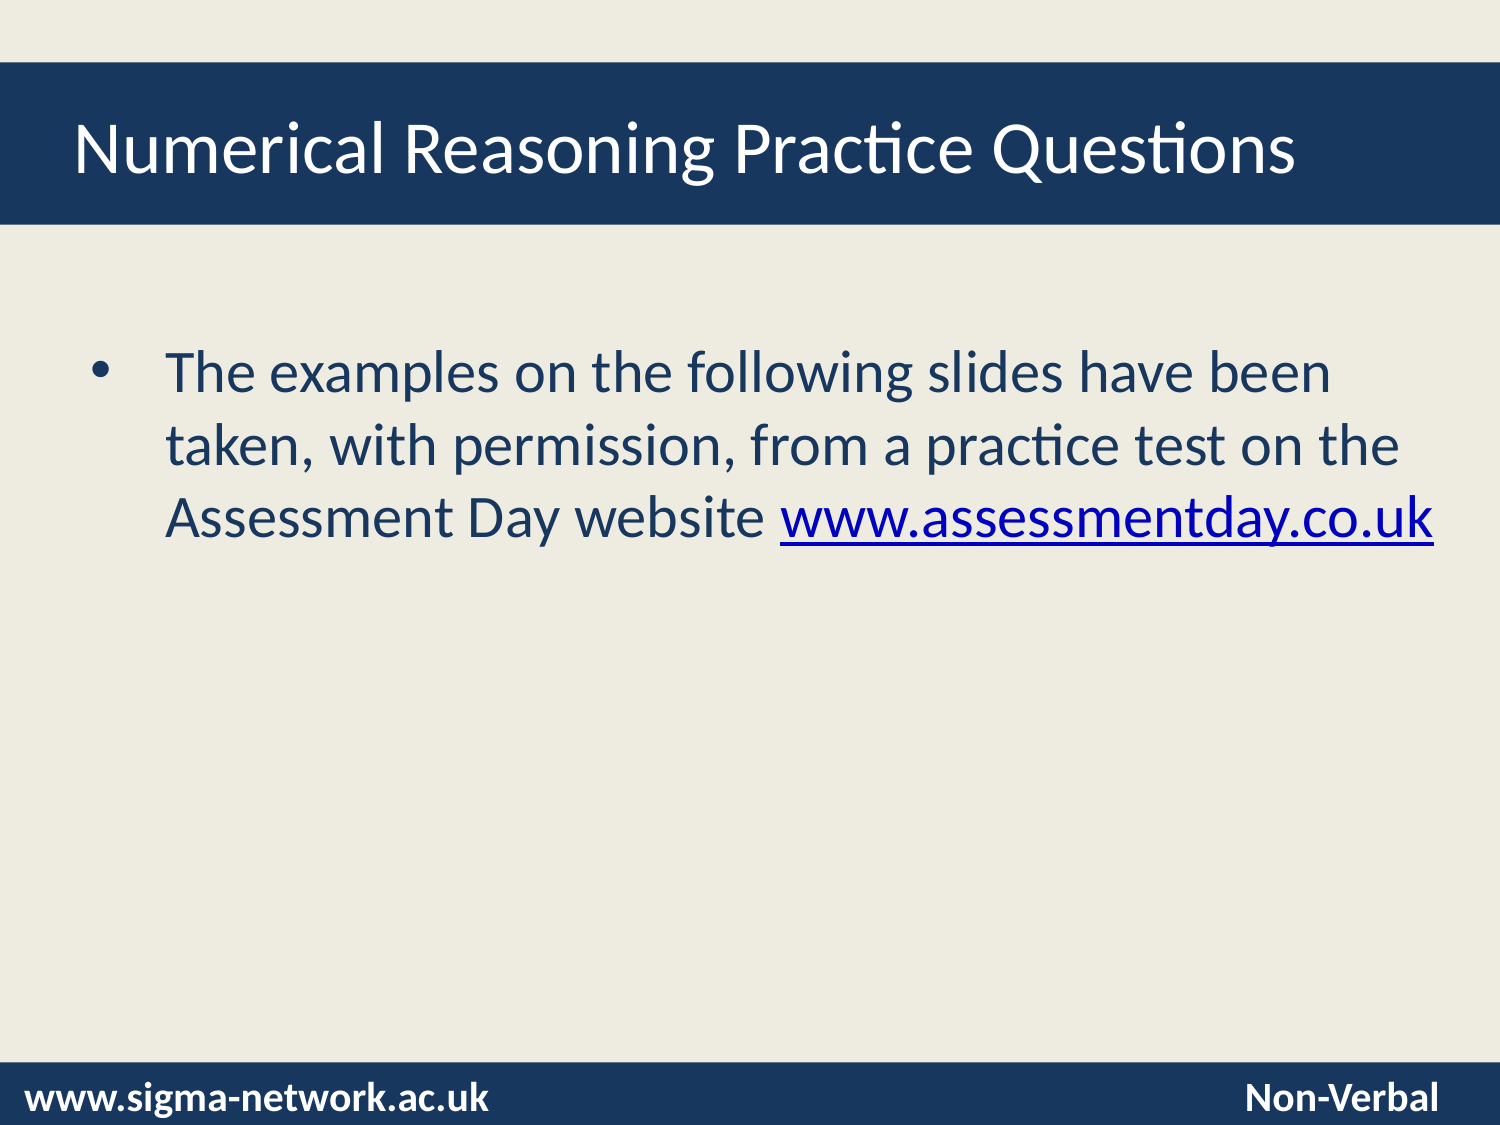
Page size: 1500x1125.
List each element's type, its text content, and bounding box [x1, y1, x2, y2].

title Numerical Reasoning Practice Questions [0, 62, 1500, 225]
list The examples on the following slides have been taken, with permission, from a practice test on the Assessment Day website www.assessmentday.co.uk [75, 324, 1450, 1005]
